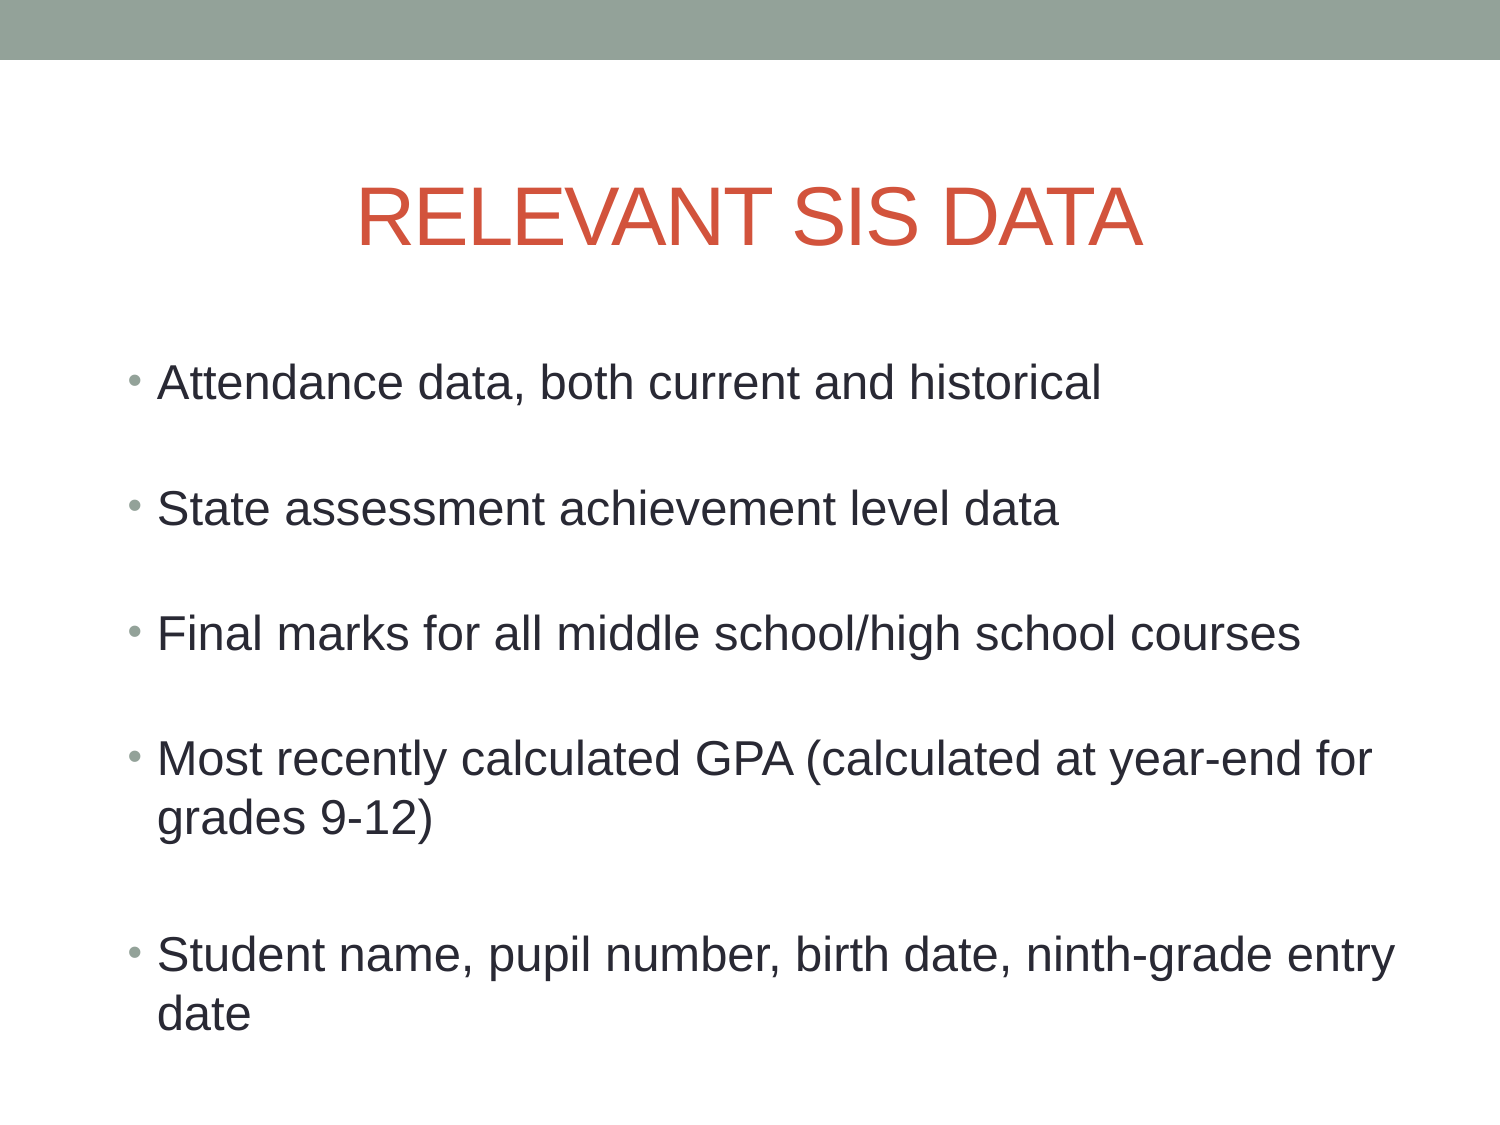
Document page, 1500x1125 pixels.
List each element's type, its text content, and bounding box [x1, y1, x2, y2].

list Attendance data, both current and historical State assessment achievement level data Final marks for all middle school/high school courses Most recently calculated GPA (calculated at year-end for grades 9-12) Student name, pupil number, birth date, ninth-grade entry date [112, 275, 1425, 1052]
title RELEVANT SIS DATA [112, 50, 1388, 275]
